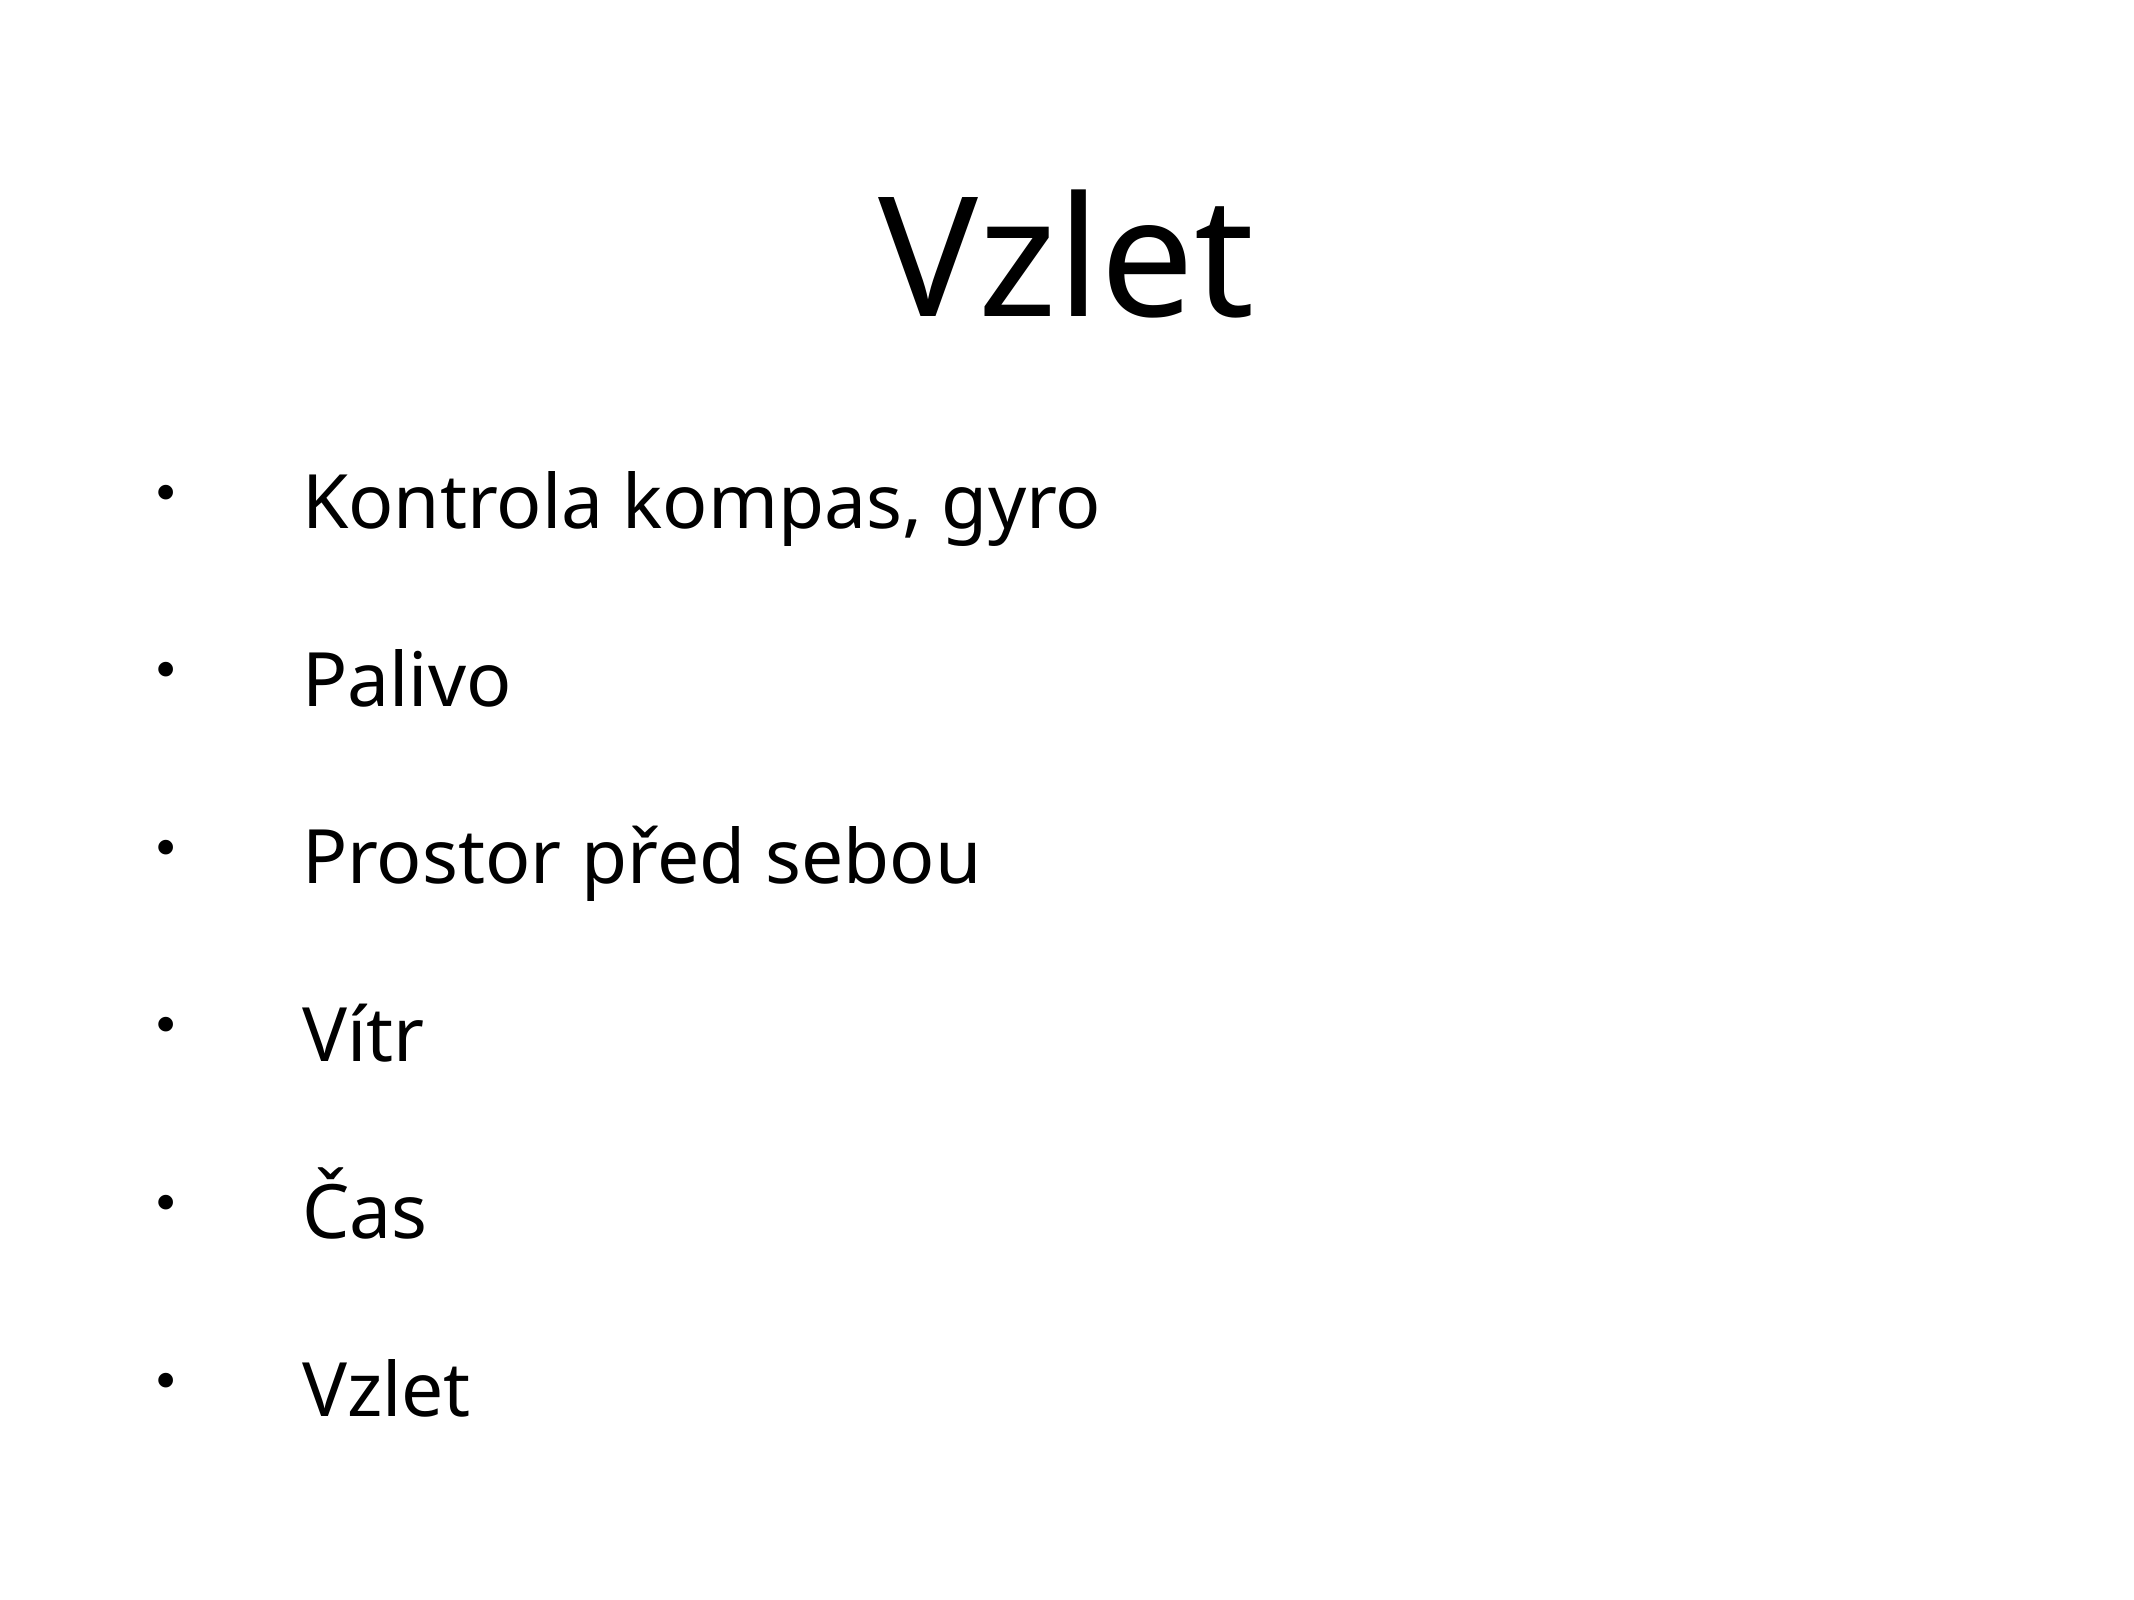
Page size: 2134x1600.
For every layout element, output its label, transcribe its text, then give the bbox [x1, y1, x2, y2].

list Kontrola kompas, gyro Palivo Prostor před sebou Vítr Čas Vzlet [155, 426, 1978, 1459]
title Vzlet [155, 72, 1978, 426]
